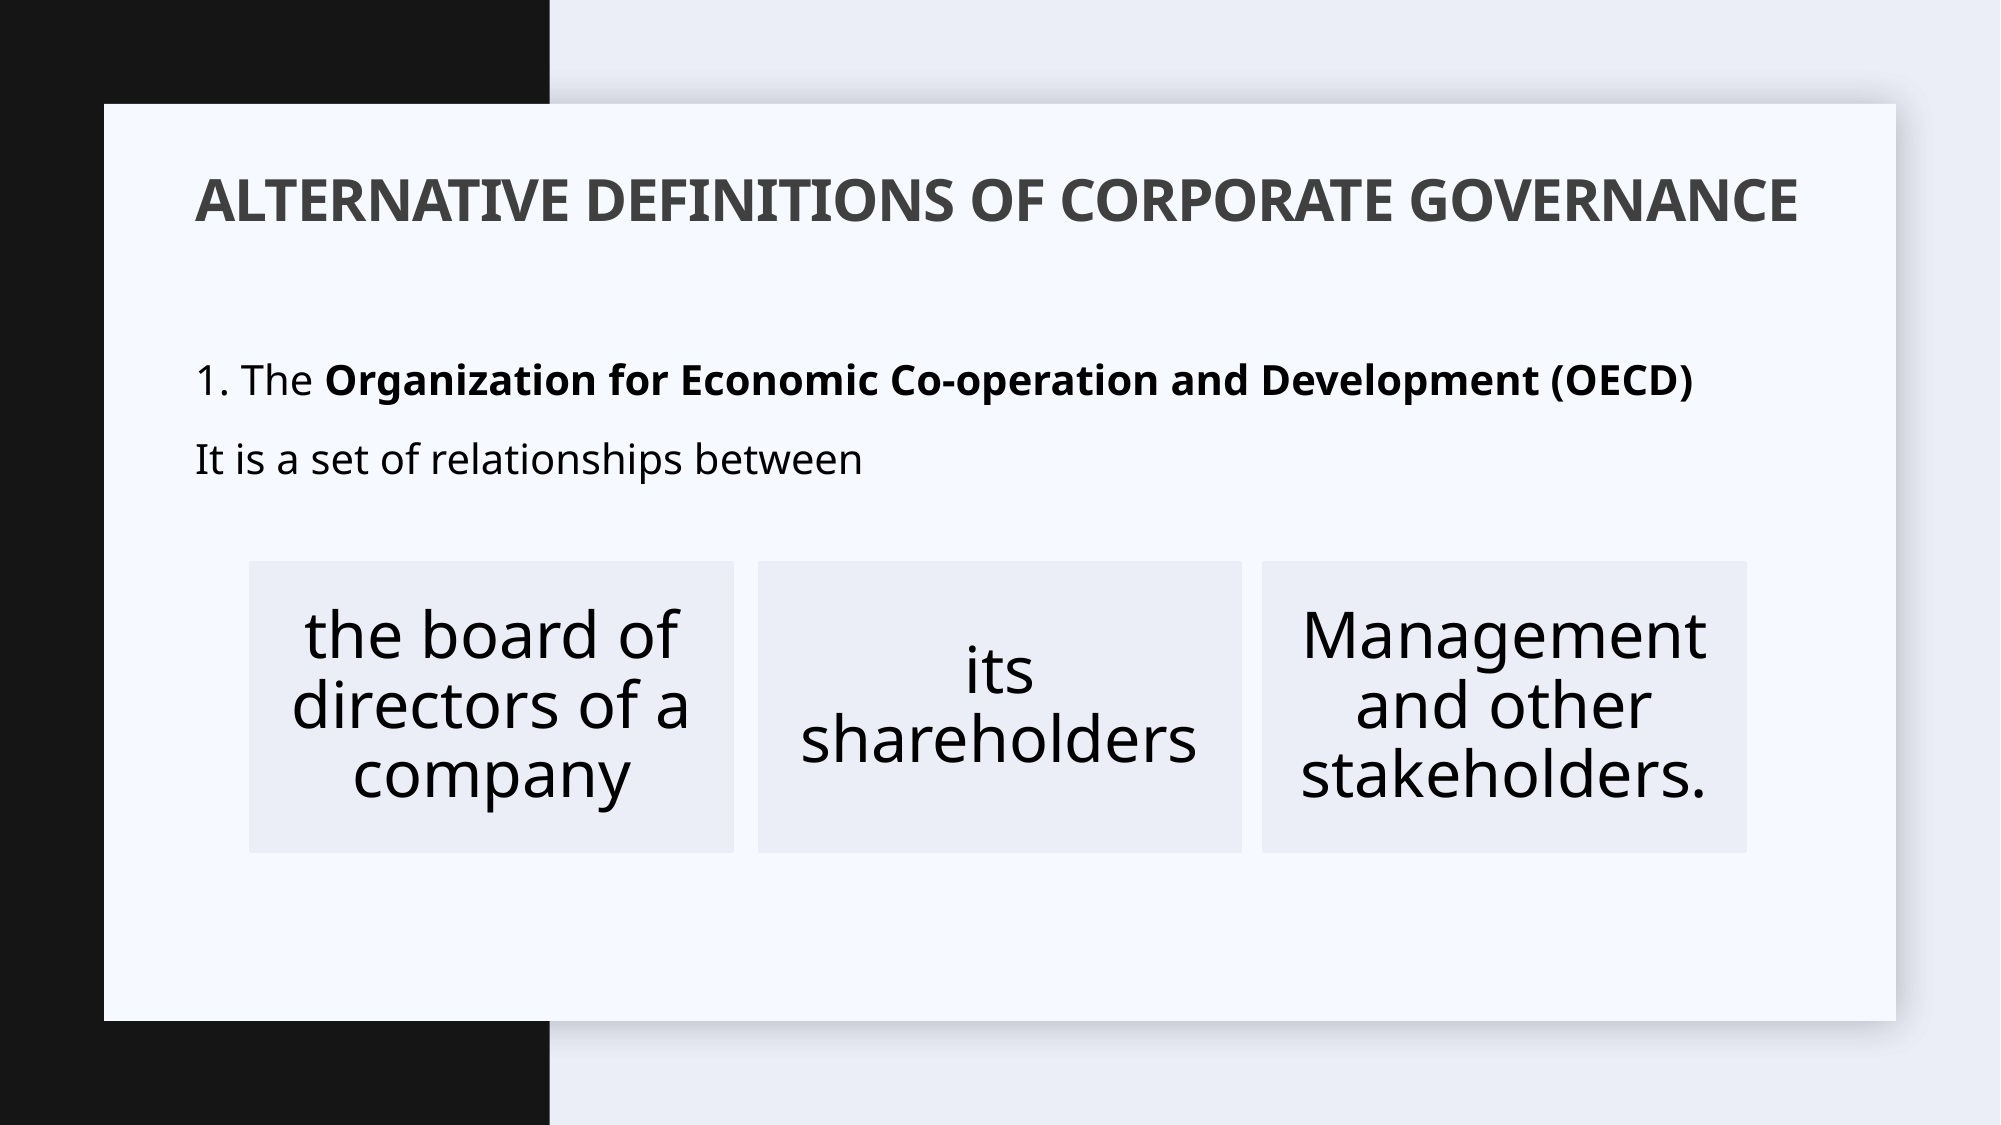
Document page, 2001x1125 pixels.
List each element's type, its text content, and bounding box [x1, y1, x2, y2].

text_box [223, 453, 1768, 964]
title Alternative definitions of corporate governance [180, 154, 1830, 251]
list 1. The Organization for Economic Co-operation and Development (OECD) It is a set of relationships between [180, 345, 1830, 963]
